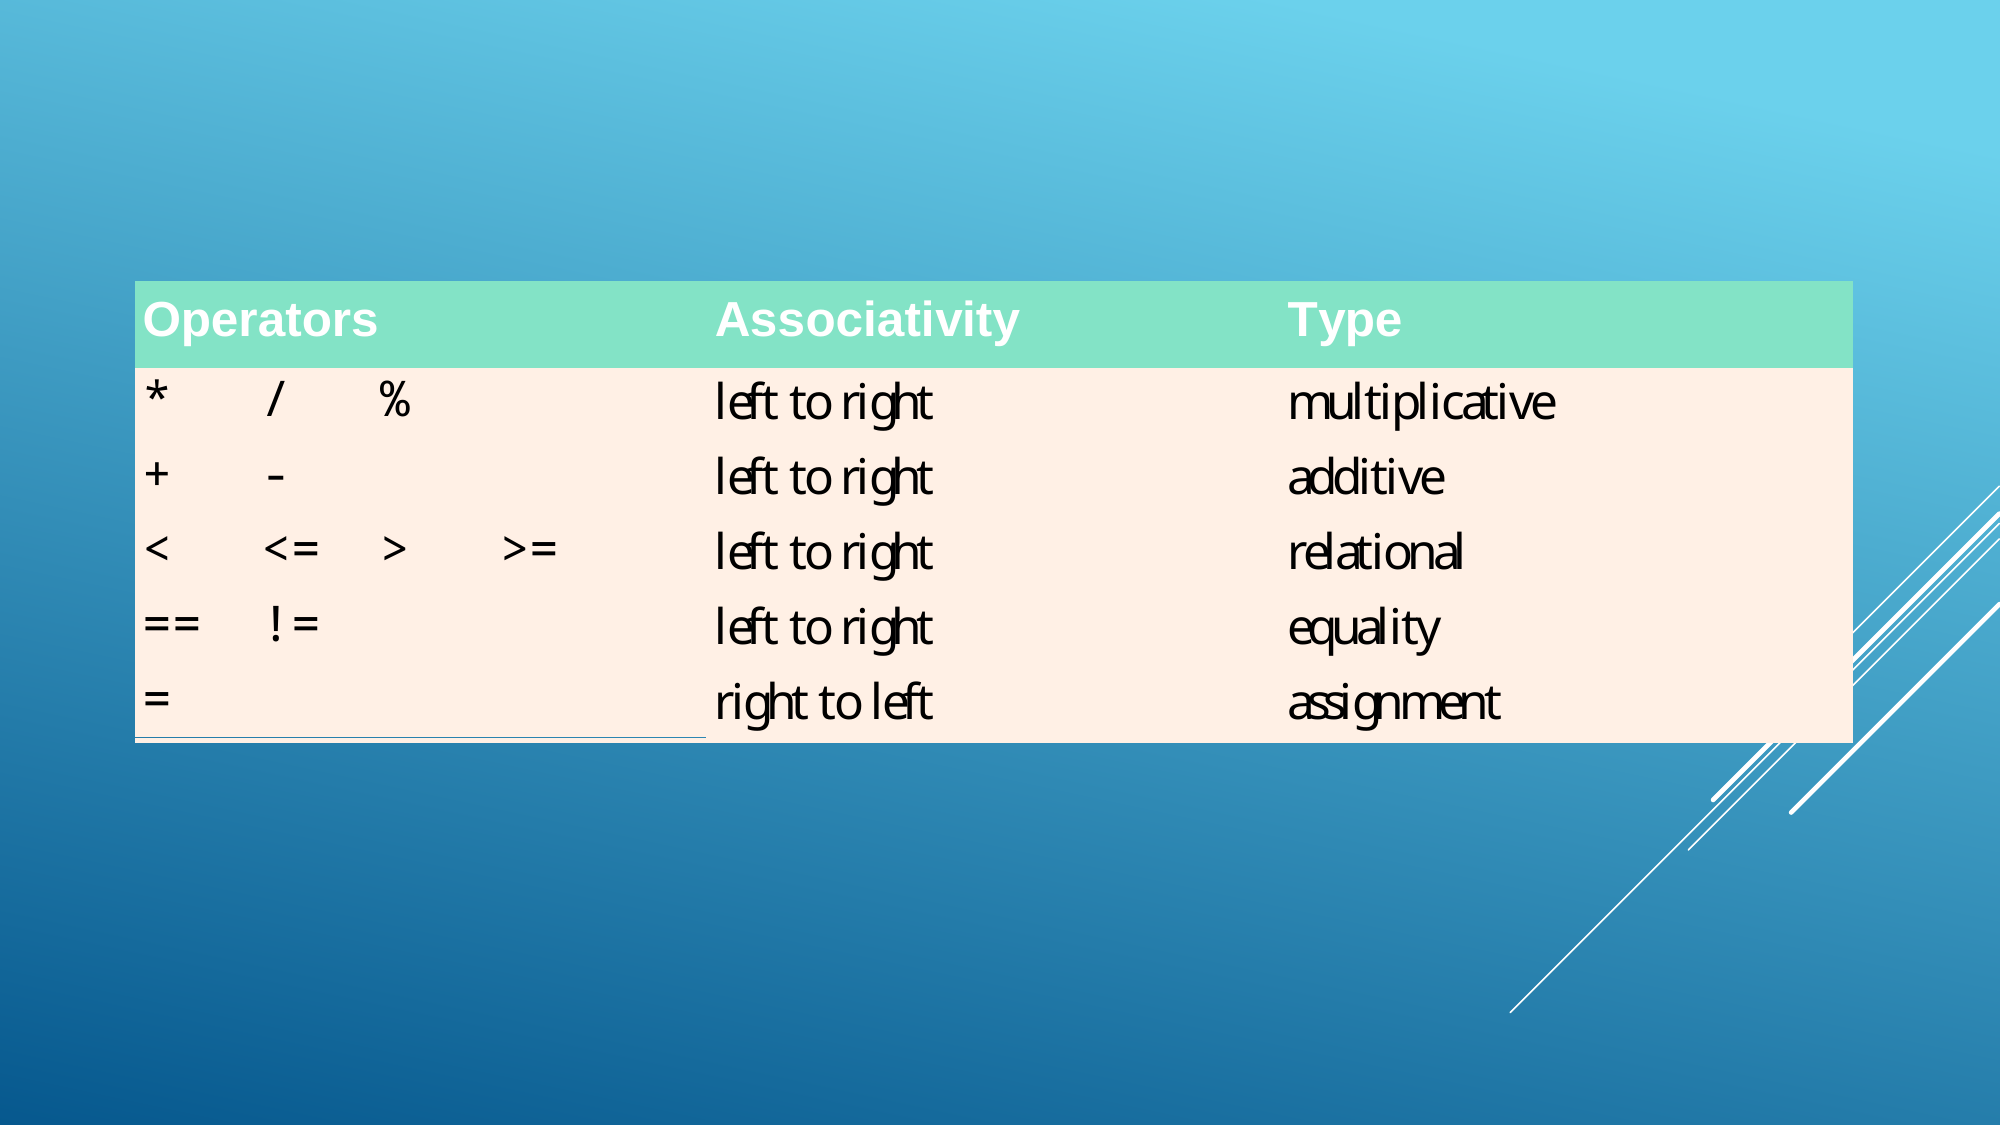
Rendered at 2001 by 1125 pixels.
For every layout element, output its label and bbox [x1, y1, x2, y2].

text_box [134, 281, 1861, 792]
